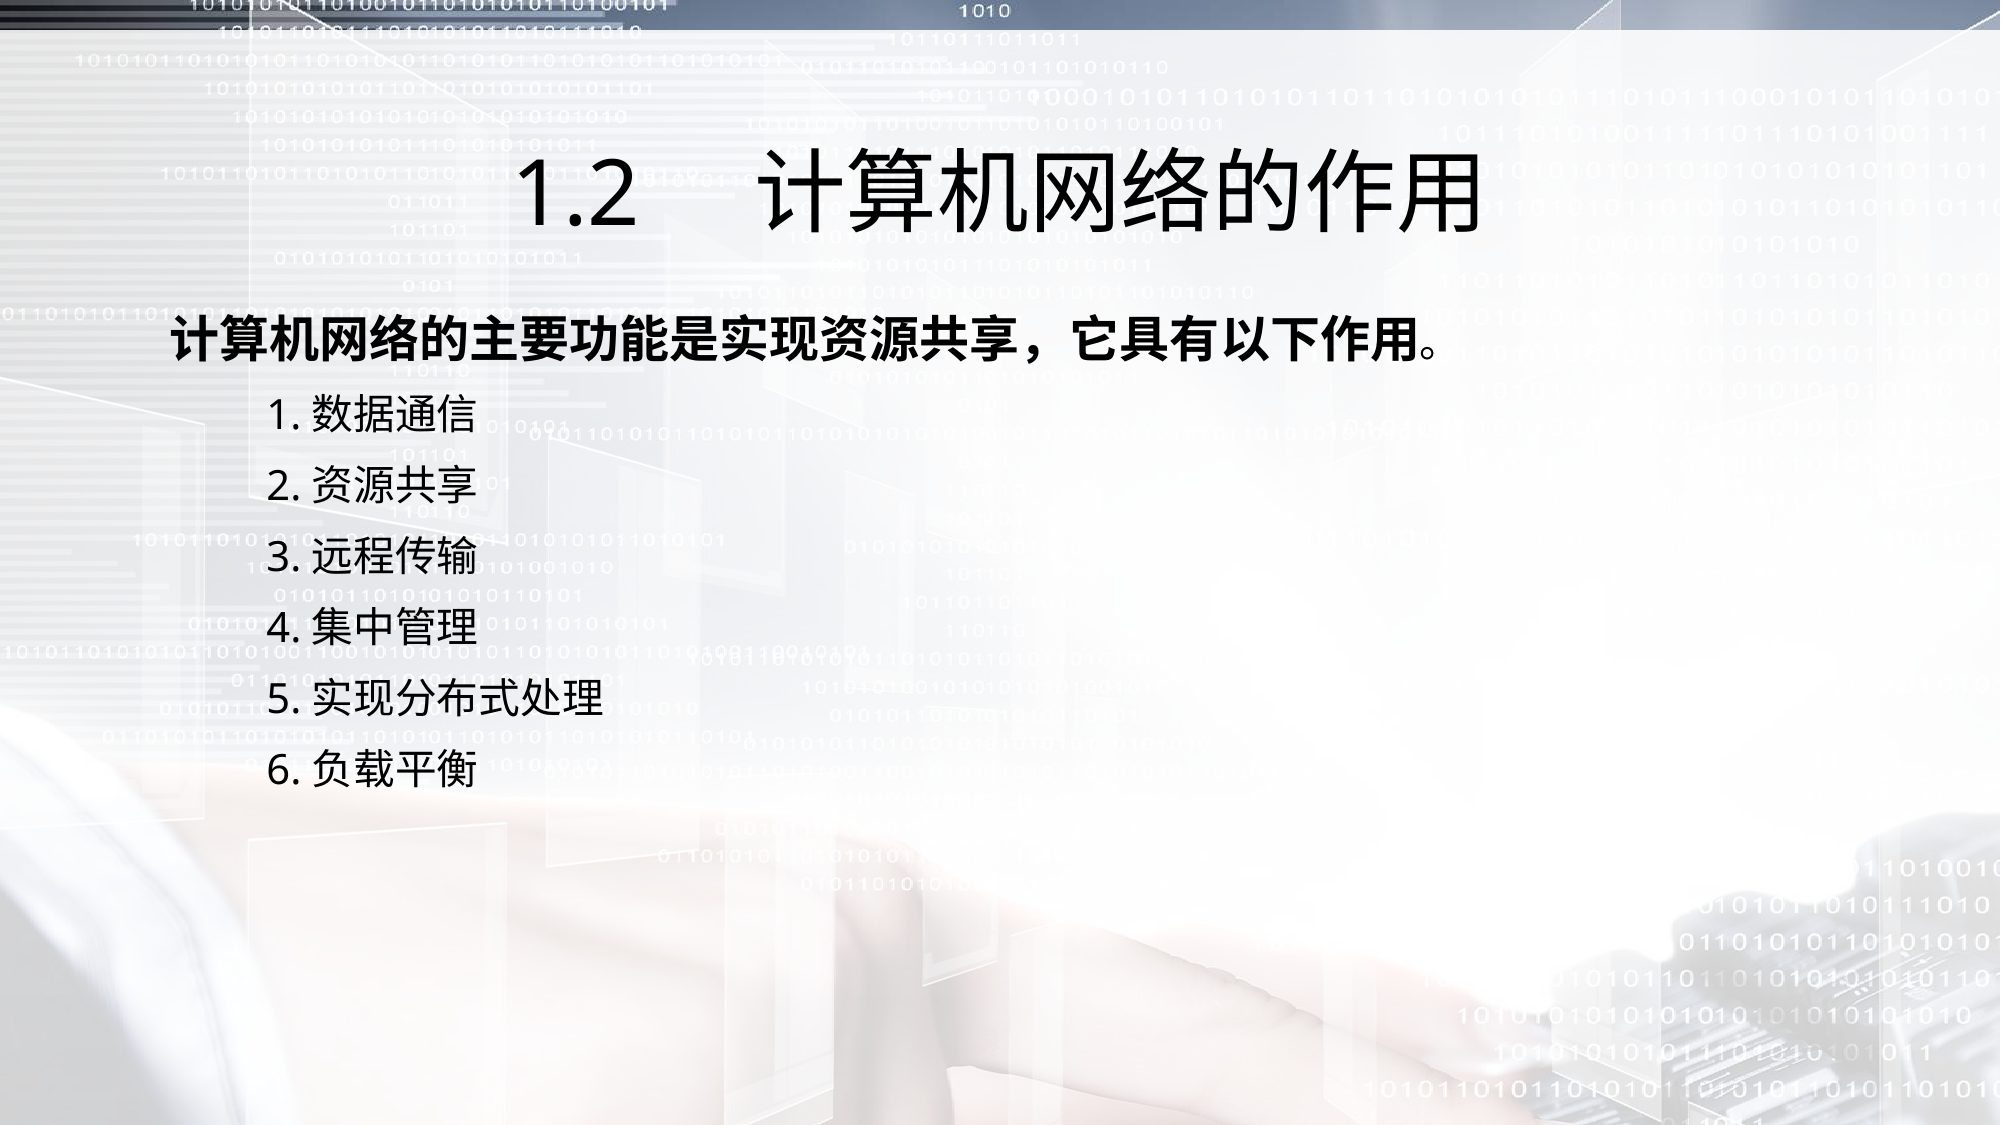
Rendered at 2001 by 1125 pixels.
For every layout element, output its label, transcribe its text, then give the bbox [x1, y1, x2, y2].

list 计算机网络的主要功能是实现资源共享，它具有以下作用。 1.数据通信 2.资源共享 3.远程传输 4.集中管理 5.实现分布式处理 6.负载平衡 [154, 299, 1845, 1014]
title 1.2 计算机网络的作用 [154, 114, 1845, 278]
picture [0, 0, 2000, 30]
